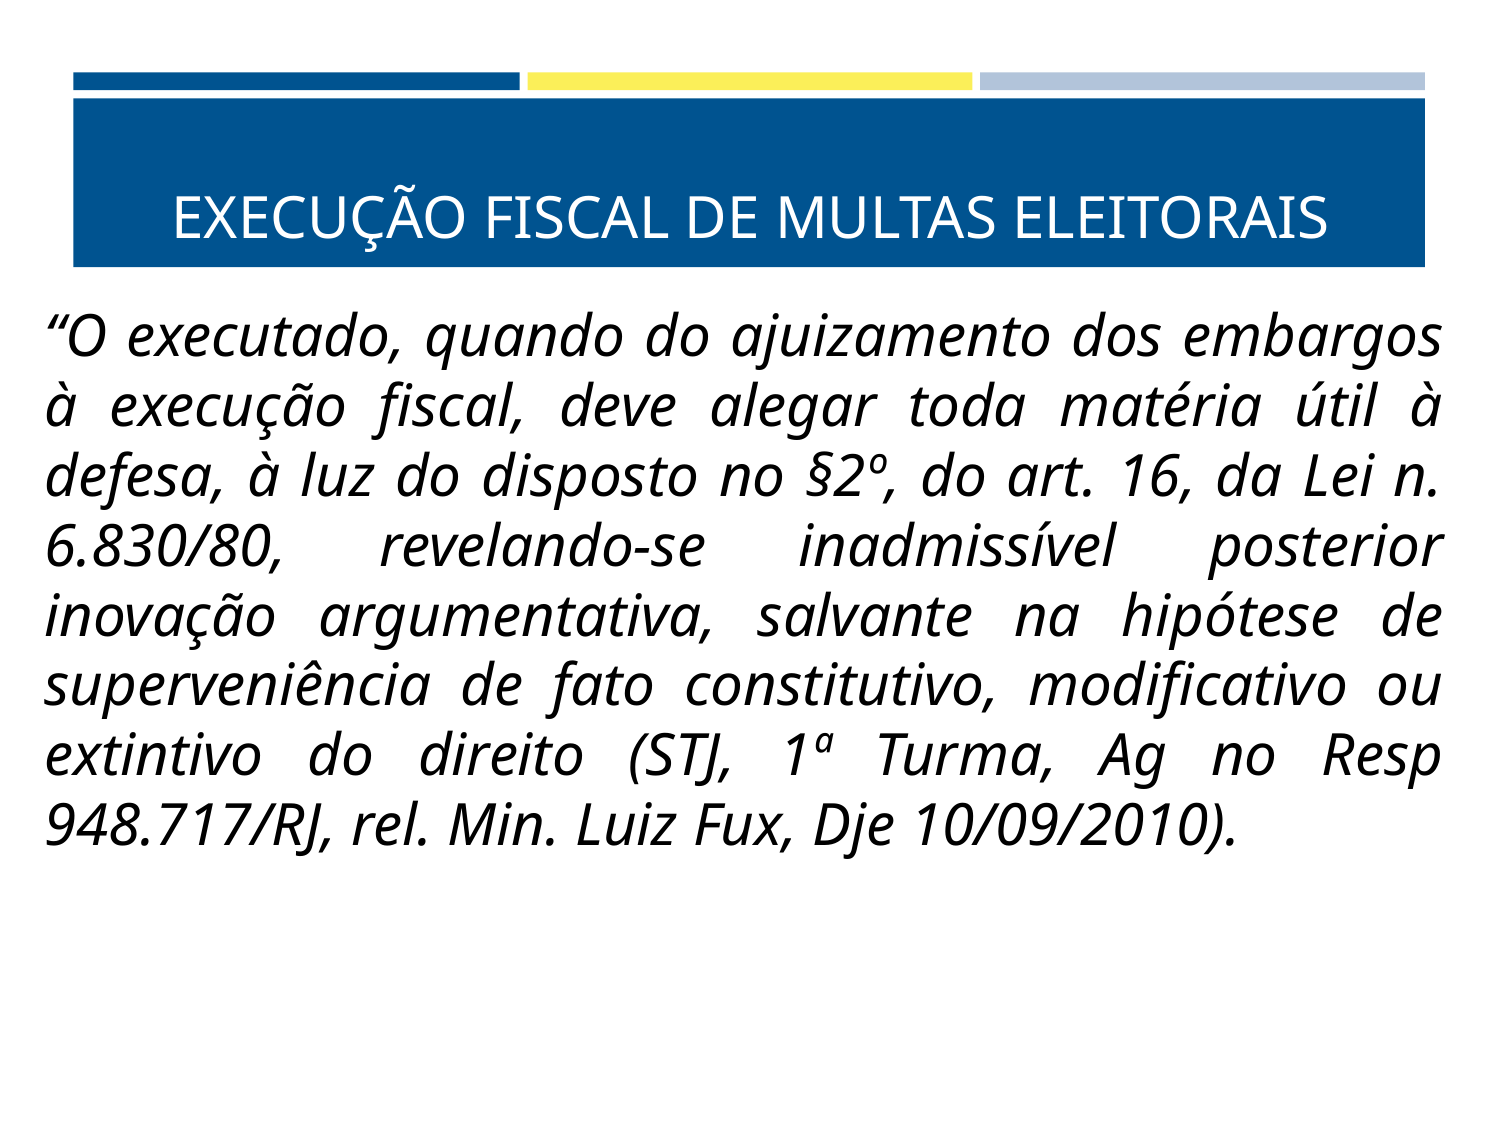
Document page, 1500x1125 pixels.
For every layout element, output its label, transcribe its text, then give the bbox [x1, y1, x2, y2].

title EXECUÇÃO FISCAL DE MULTAS ELEITORAIS [95, 112, 1406, 259]
list “O executado, quando do ajuizamento dos embargos à execução fiscal, deve alegar toda matéria útil à defesa, à luz do disposto no §2º, do art. 16, da Lei n. 6.830/80, revelando-se inadmissível posterior inovação argumentativa, salvante na hipótese de superveniência de fato constitutivo, modificativo ou extintivo do direito (STJ, 1ª Turma, Ag no Resp 948.717/RJ, rel. Min. Luiz Fux, Dje 10/09/2010). [29, 290, 1459, 1094]
